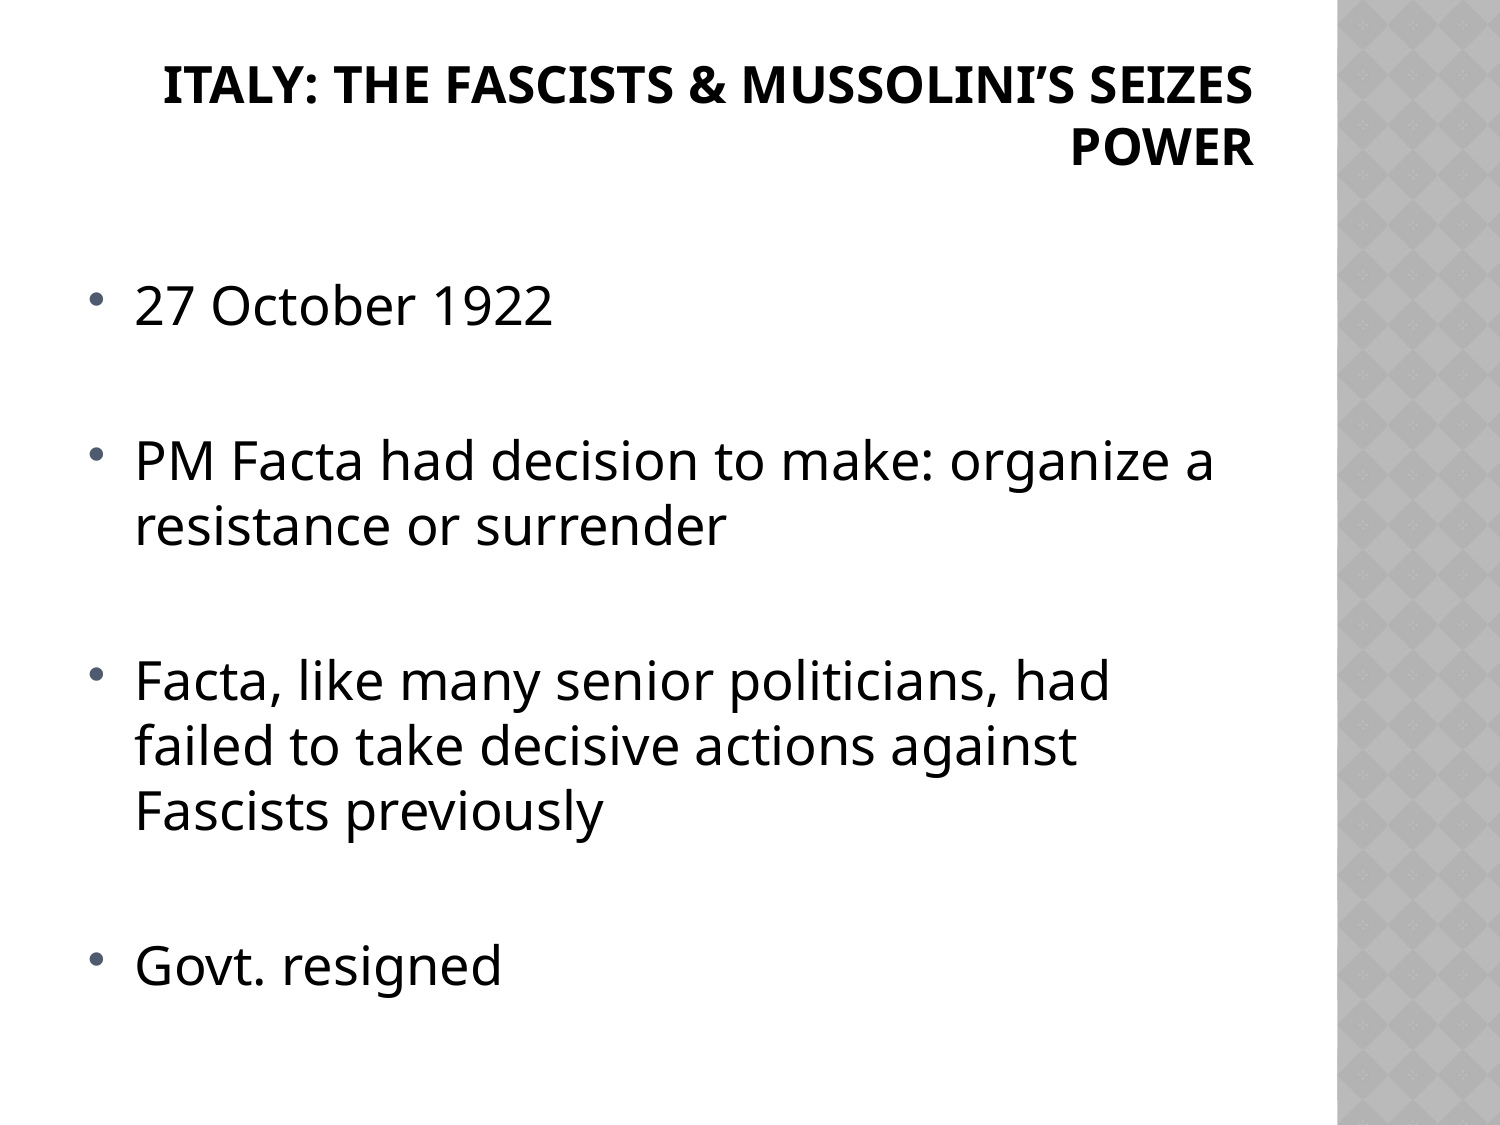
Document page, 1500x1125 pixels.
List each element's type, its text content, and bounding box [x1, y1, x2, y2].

title Italy: the fascists & Mussolini’s seizes power [75, 52, 1263, 240]
list 27 October 1922 PM Facta had decision to make: organize a resistance or surrender Facta, like many senior politicians, had failed to take decisive actions against Fascists previously Govt. resigned [75, 264, 1263, 1059]
